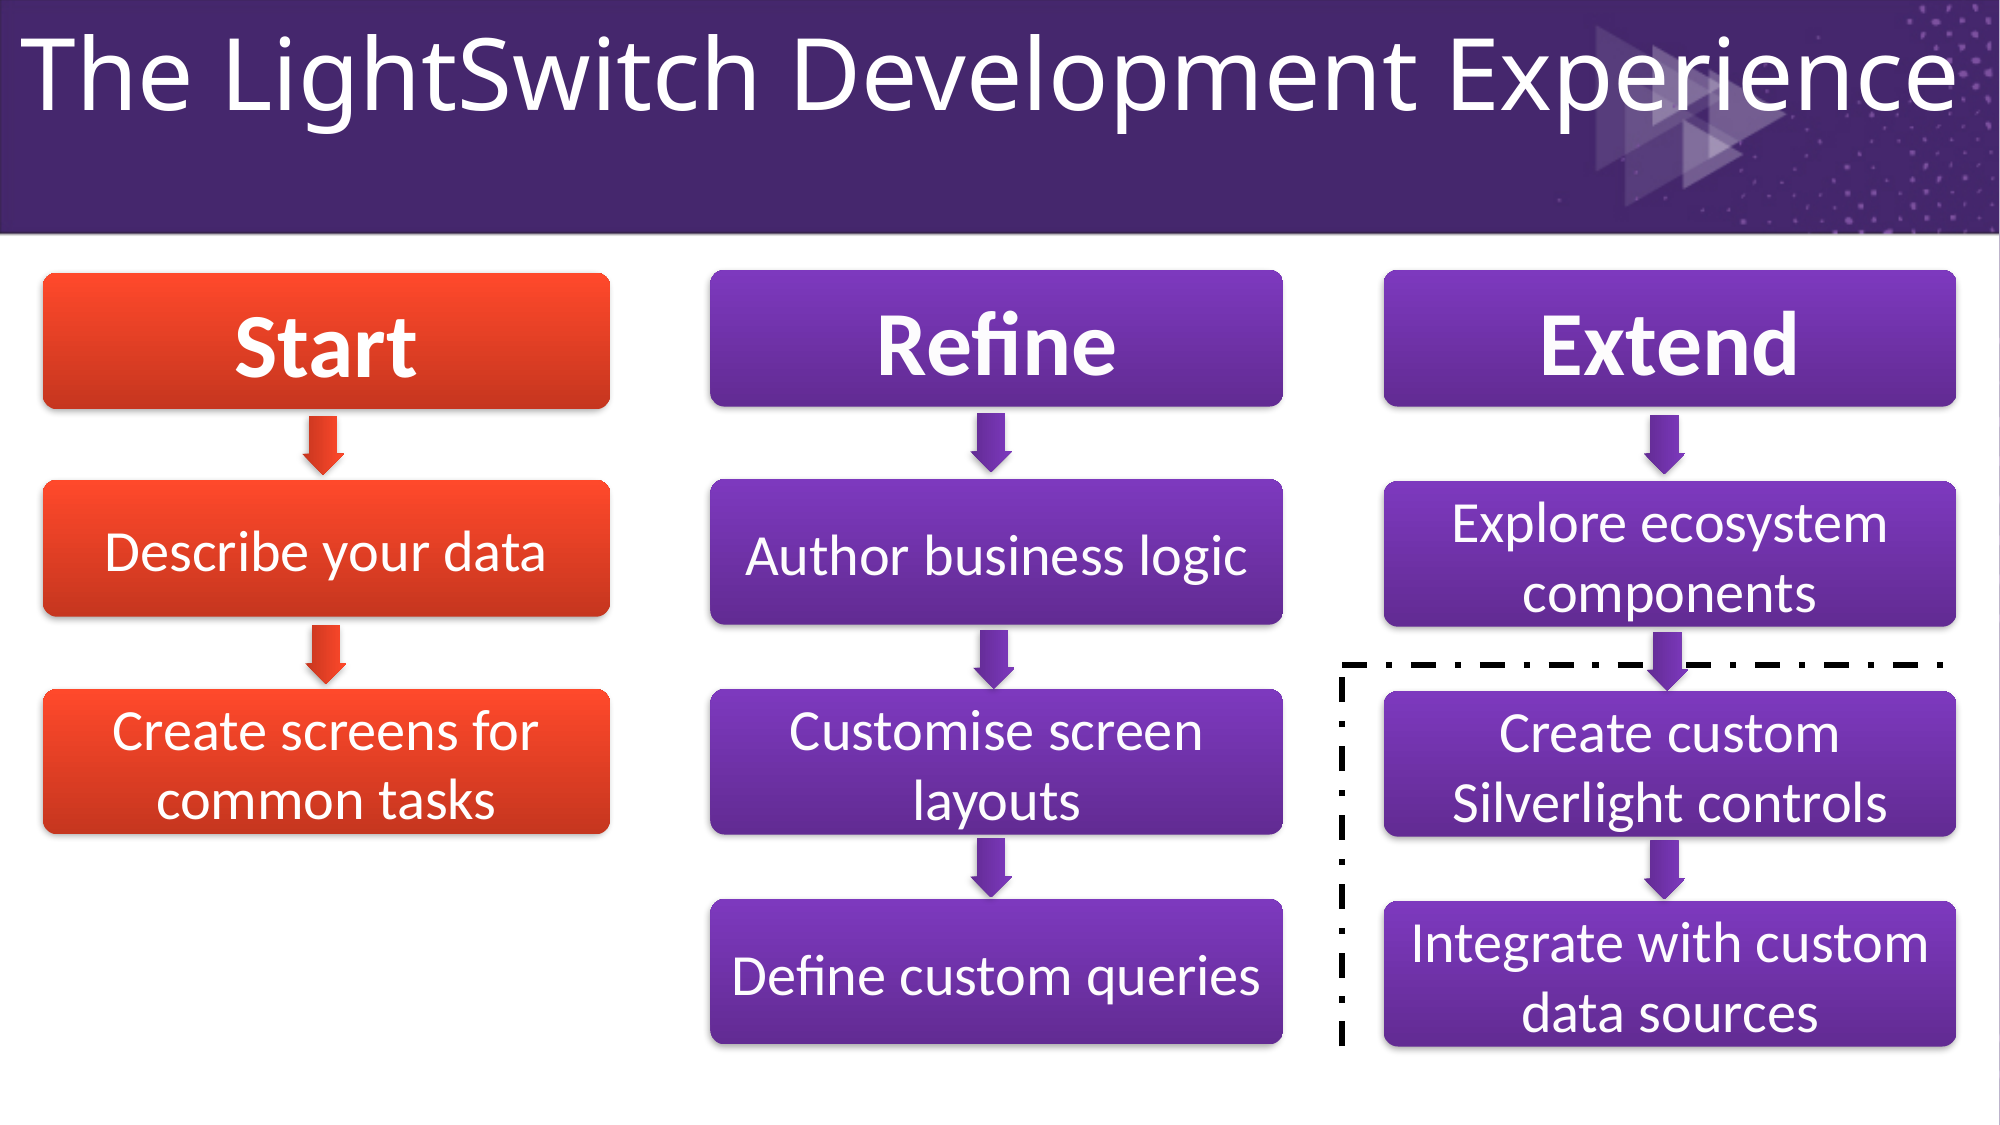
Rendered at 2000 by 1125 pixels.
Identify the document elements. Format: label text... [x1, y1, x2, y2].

text_box Start [42, 272, 611, 410]
text_box Create custom Silverlight controls [1383, 691, 1957, 837]
text_box Author business logic [710, 479, 1284, 625]
text_box [1643, 415, 1685, 475]
text_box [302, 415, 344, 475]
text_box Describe your data [42, 479, 611, 617]
text_box Refine [710, 270, 1284, 407]
text_box Customise screen layouts [710, 689, 1284, 835]
text_box [1643, 840, 1685, 900]
text_box [970, 413, 1012, 473]
text_box [973, 629, 1015, 689]
text_box Extend [1383, 270, 1957, 407]
picture [0, 0, 2000, 1125]
text_box Create screens for common tasks [42, 689, 611, 835]
text_box [1648, 672, 1686, 691]
title The LightSwitch Development Experience [0, 0, 1999, 181]
text_box [970, 838, 1012, 898]
text_box Define custom queries [710, 898, 1284, 1045]
text_box [305, 624, 347, 684]
text_box [1653, 631, 1682, 663]
text_box Integrate with custom data sources [1383, 901, 1957, 1047]
text_box Explore ecosystem components [1383, 481, 1957, 627]
